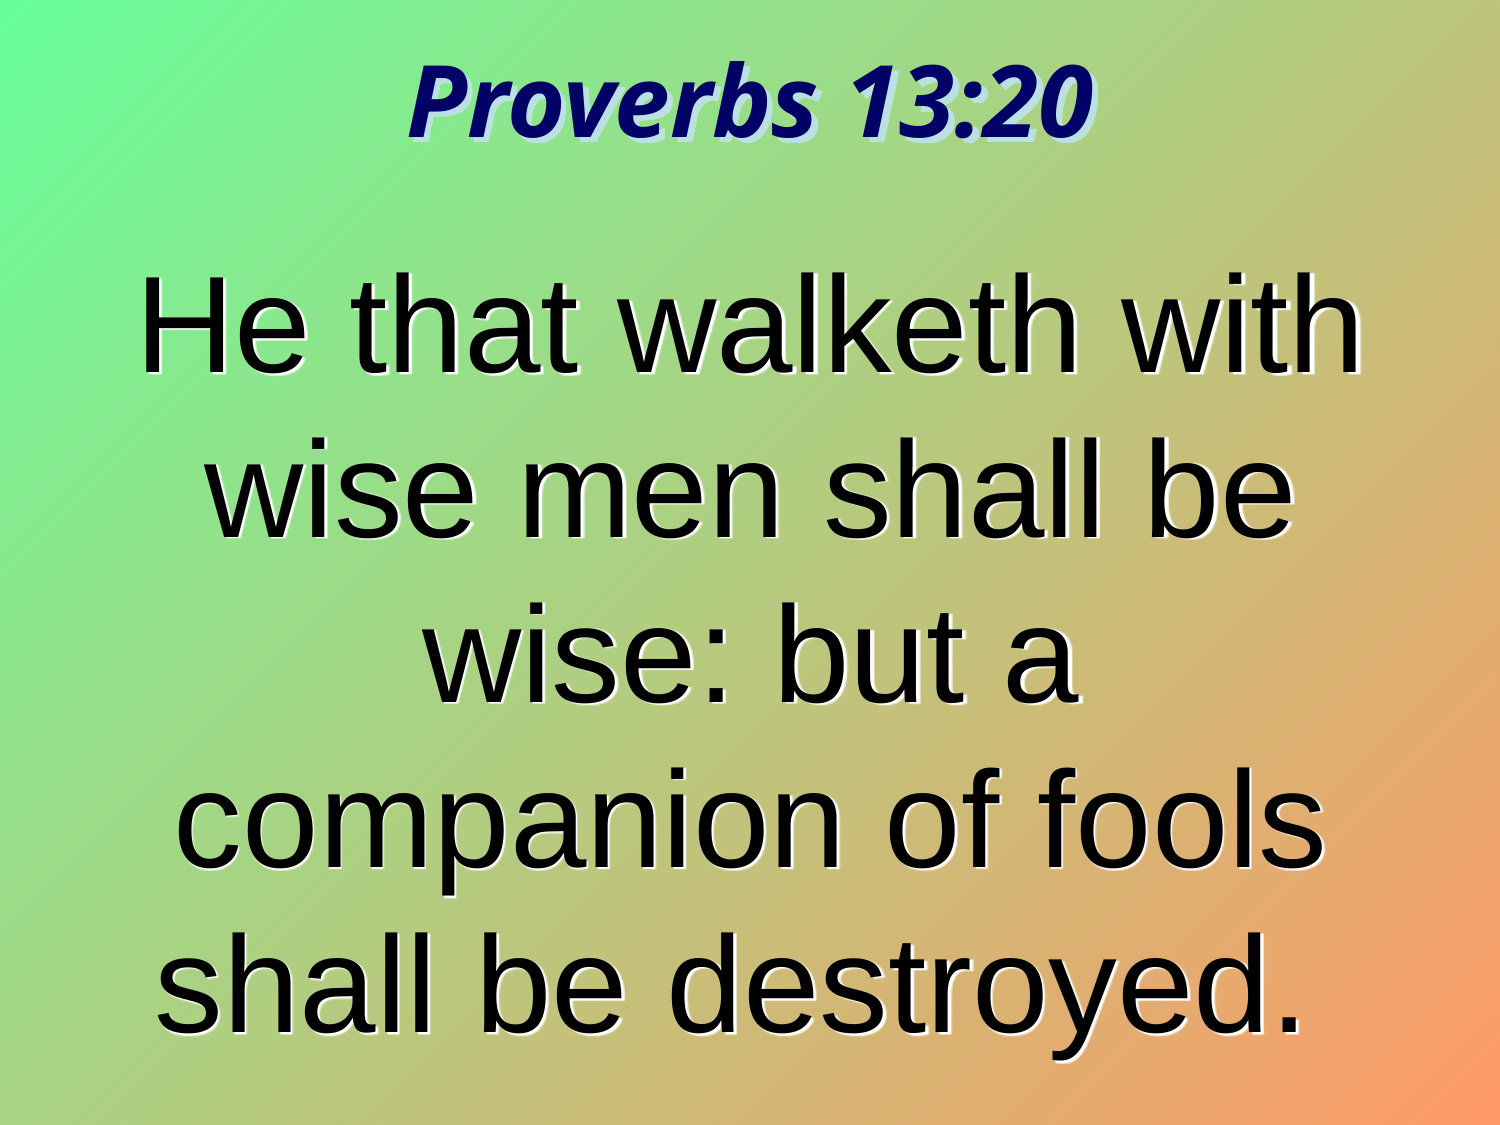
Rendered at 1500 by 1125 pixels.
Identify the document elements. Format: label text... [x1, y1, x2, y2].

text_box Proverbs 13:20 [0, 29, 1500, 165]
text_box He that walketh with wise men shall be wise: but a companion of fools shall be destroyed. [53, 227, 1449, 1068]
